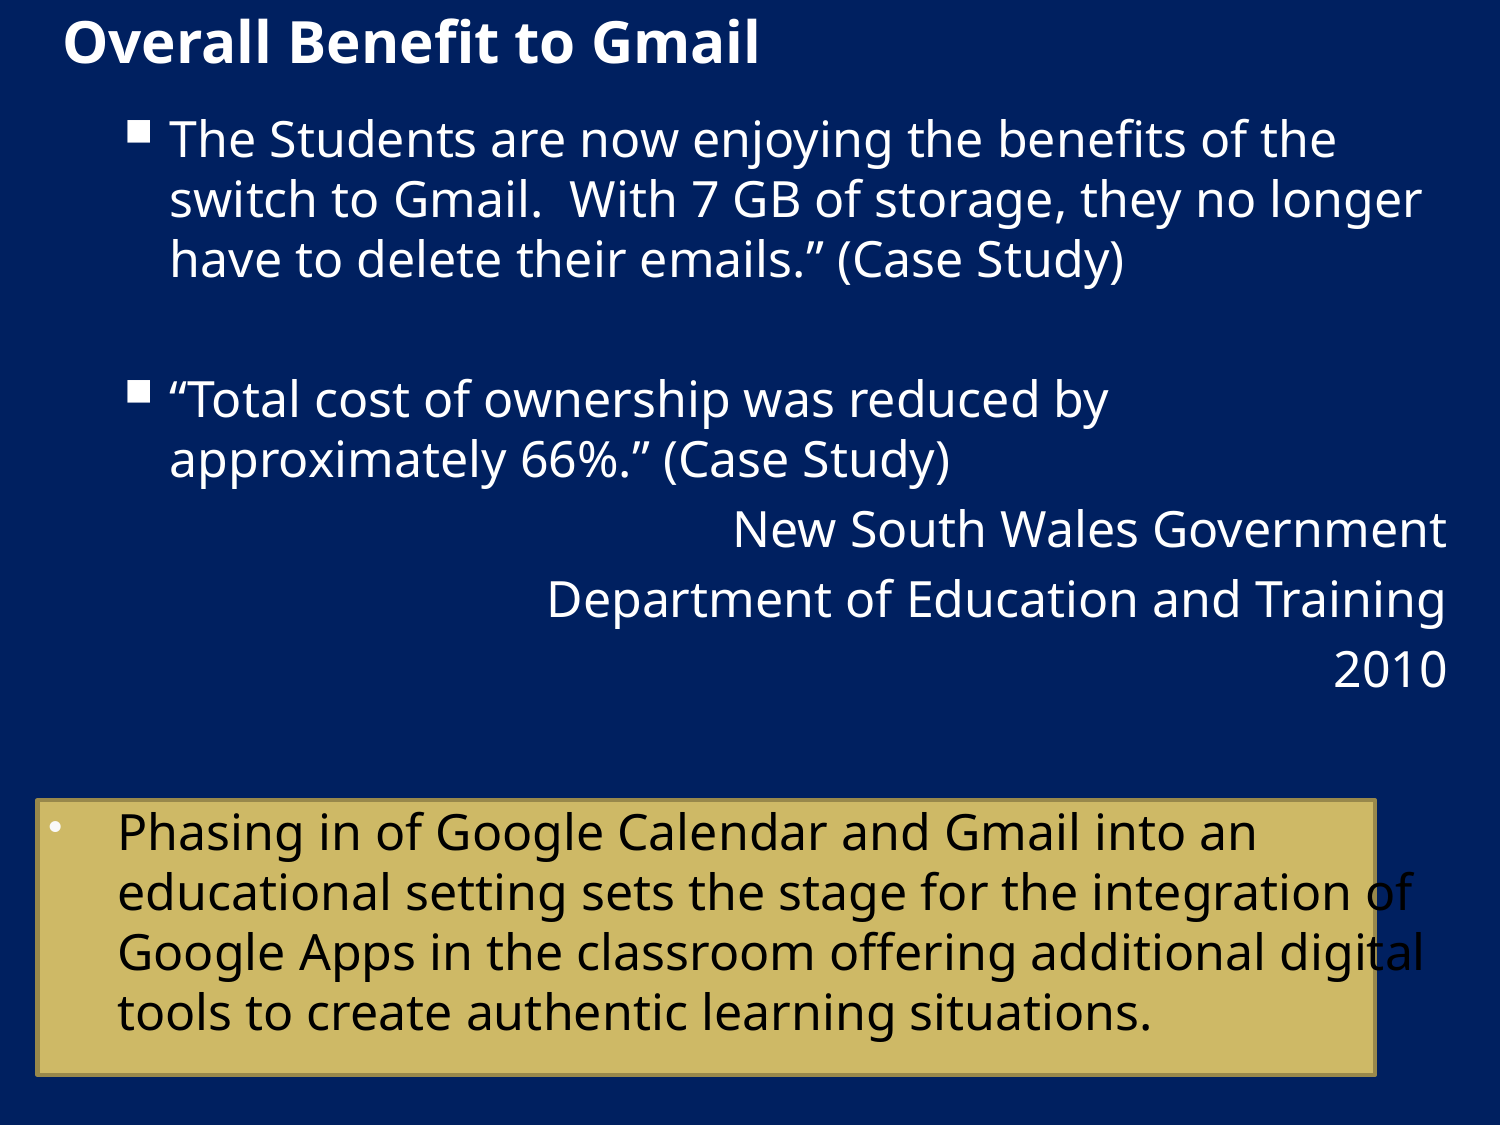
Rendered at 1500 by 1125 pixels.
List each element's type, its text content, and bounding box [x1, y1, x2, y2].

title Overall Benefit to Gmail [0, 0, 888, 175]
list The Students are now enjoying the benefits of the switch to Gmail. With 7 GB of storage, they no longer have to delete their emails.” (Case Study) “Total cost of ownership was reduced by approximately 66%.” (Case Study) New South Wales Government Department of Education and Training 2010 Phasing in of Google Calendar and Gmail into an educational setting sets the stage for the integration of Google Apps in the classroom offering additional digital tools to create authentic learning situations. [12, 99, 1463, 1125]
